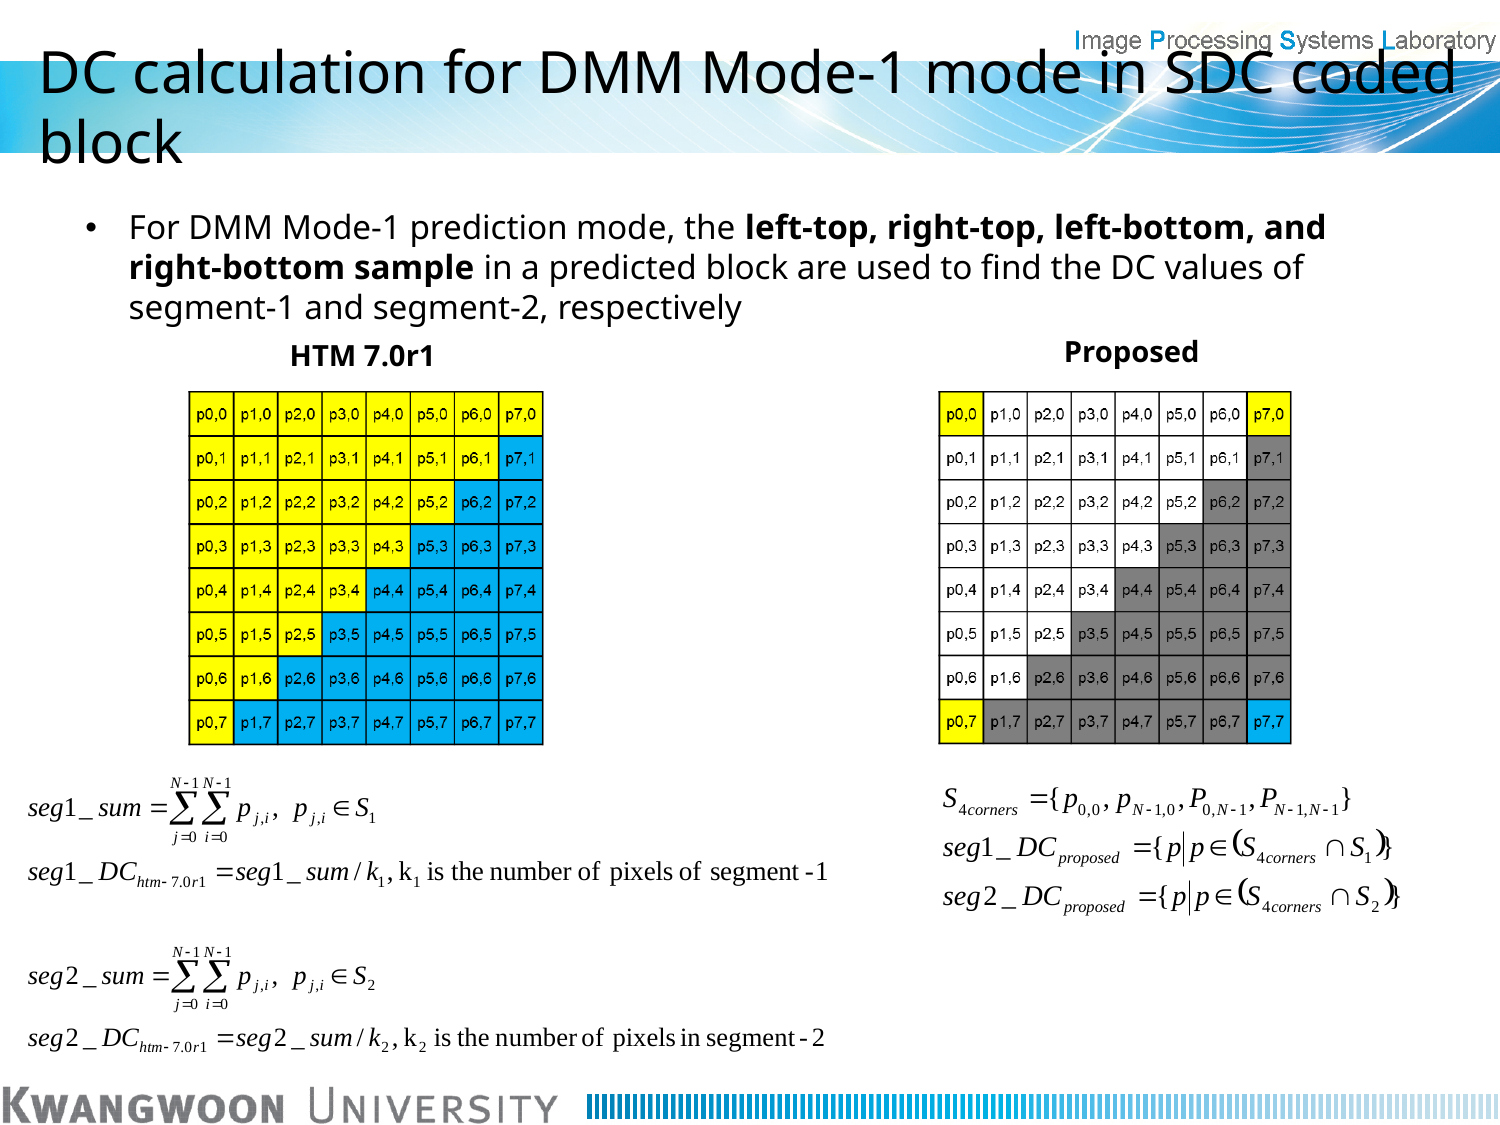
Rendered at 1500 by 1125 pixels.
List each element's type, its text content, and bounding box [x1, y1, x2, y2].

text_box Proposed [1049, 326, 1215, 377]
title DC calculation for DMM Mode-1 mode in SDC coded block [23, 58, 1474, 153]
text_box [23, 939, 838, 1060]
list For DMM Mode-1 prediction mode, the left-top, right-top, left-bottom, and right-bottom sample in a predicted block are used to find the DC values of segment-1 and segment-2, respectively [70, 198, 1426, 331]
picture [0, 0, 1500, 1125]
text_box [23, 770, 838, 894]
text_box HTM 7.0r1 [274, 329, 451, 380]
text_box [937, 780, 1407, 923]
